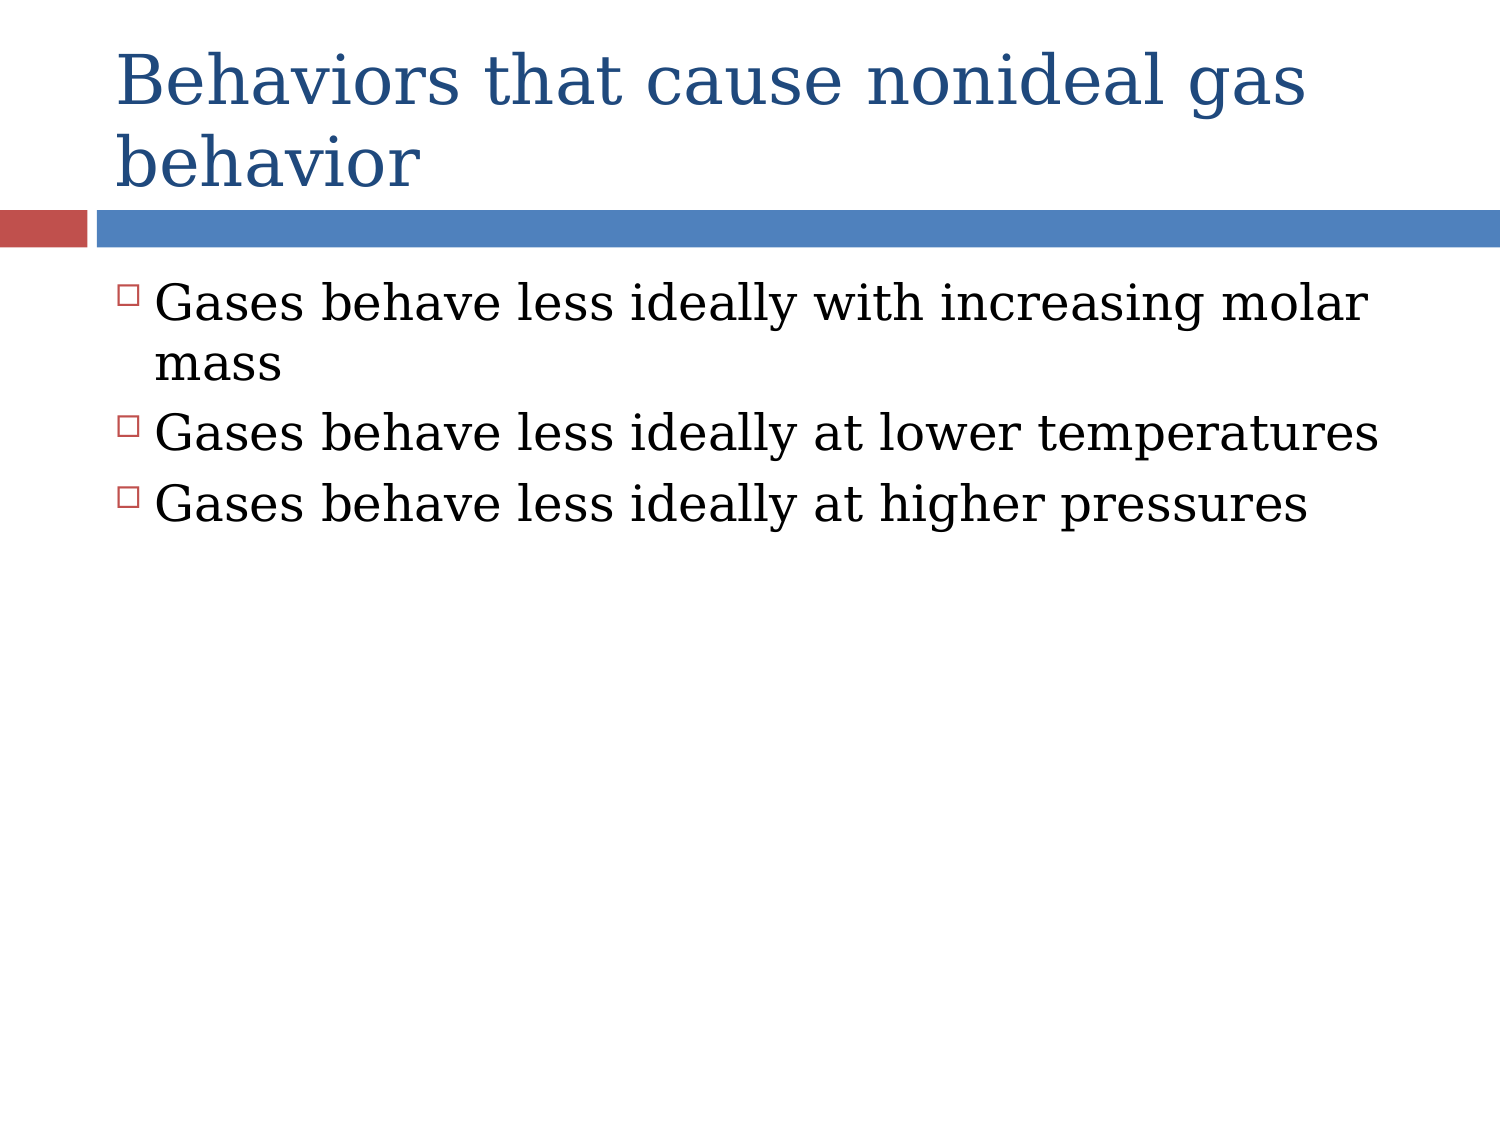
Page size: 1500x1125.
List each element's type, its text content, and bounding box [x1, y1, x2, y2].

title Behaviors that cause nonideal gas behavior [100, 39, 1438, 197]
list Gases behave less ideally with increasing molar mass Gases behave less ideally at lower temperatures Gases behave less ideally at higher pressures [100, 262, 1438, 1000]
